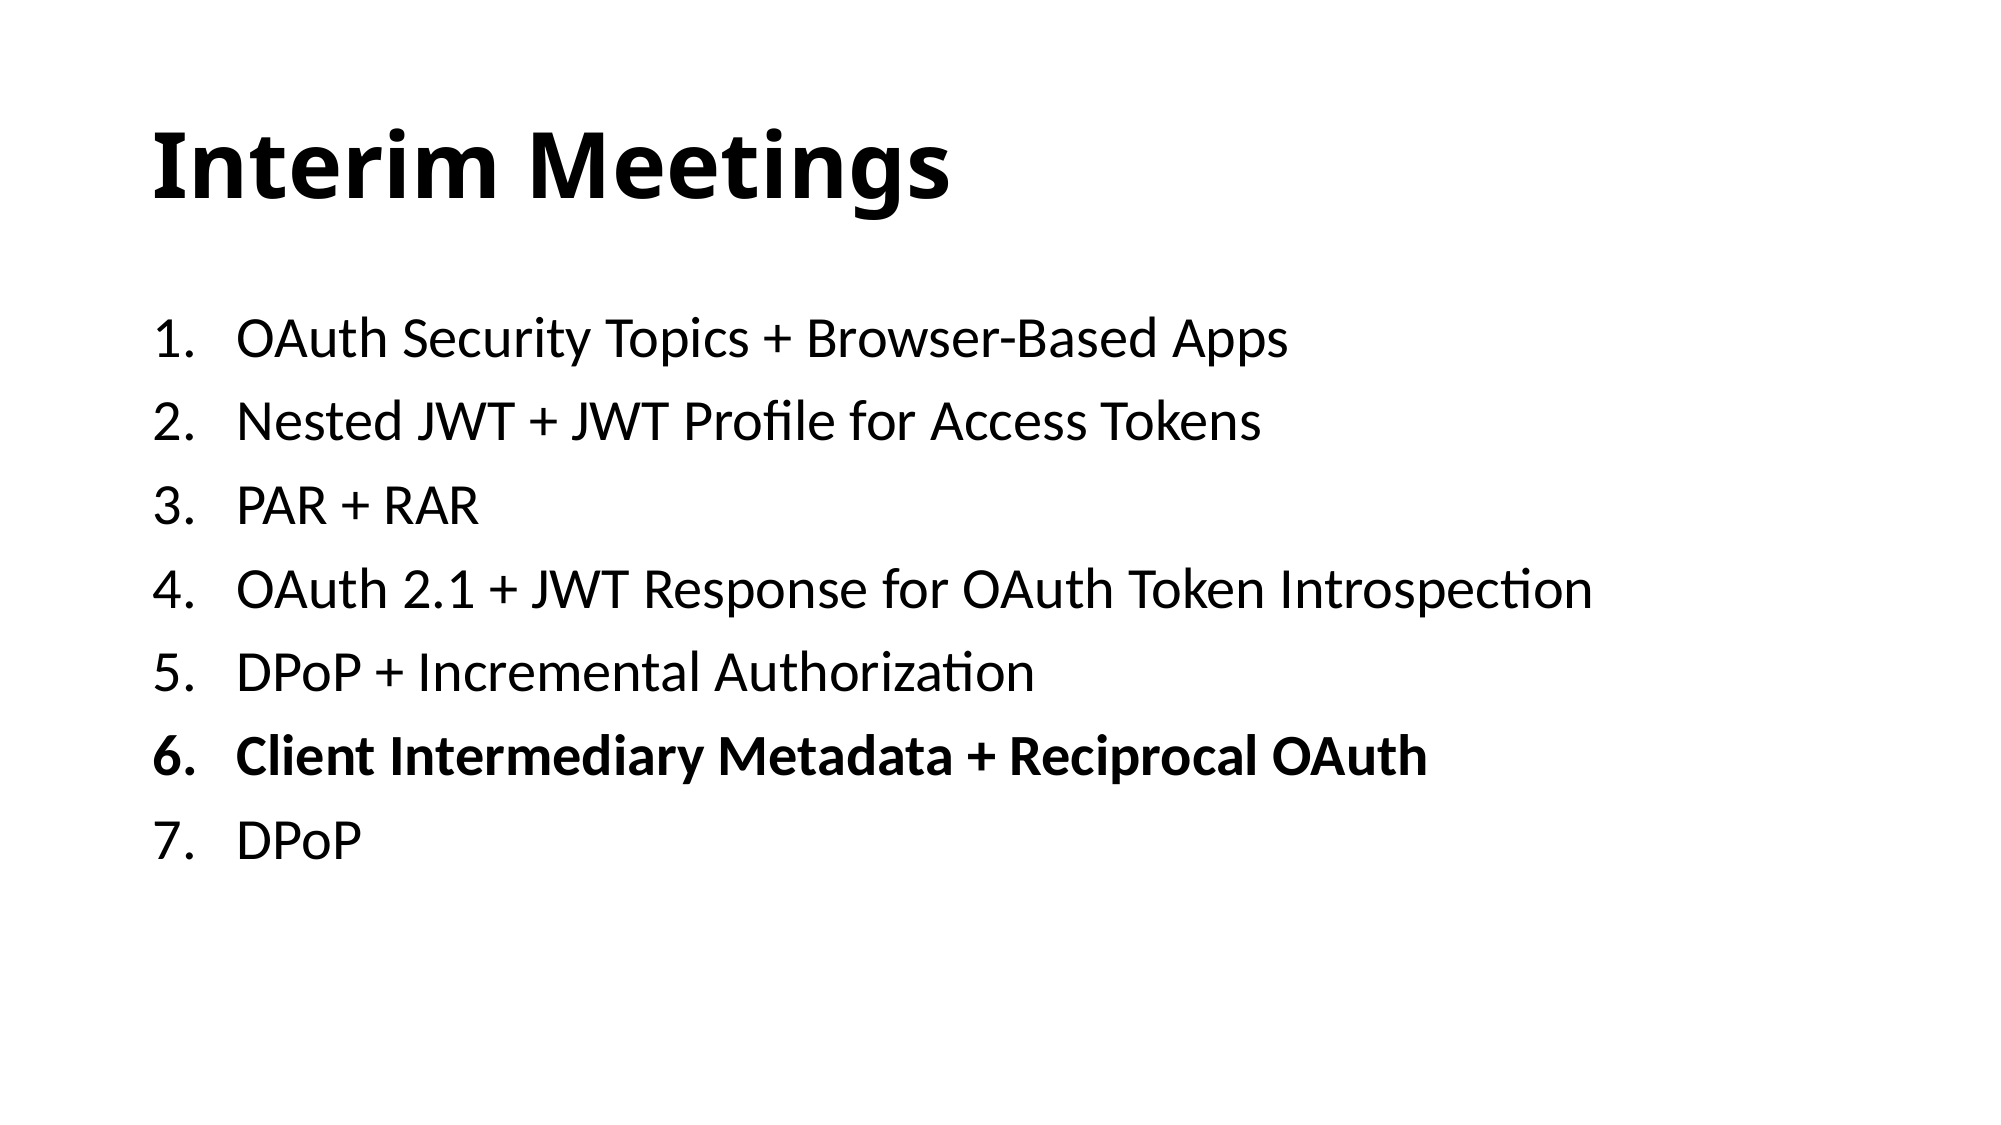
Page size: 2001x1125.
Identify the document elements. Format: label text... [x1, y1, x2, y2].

list OAuth Security Topics + Browser-Based Apps Nested JWT + JWT Profile for Access Tokens PAR + RAR OAuth 2.1 + JWT Response for OAuth Token Introspection DPoP + Incremental Authorization Client Intermediary Metadata + Reciprocal OAuth DPoP [137, 299, 1863, 1014]
title Interim Meetings [137, 59, 1863, 278]
